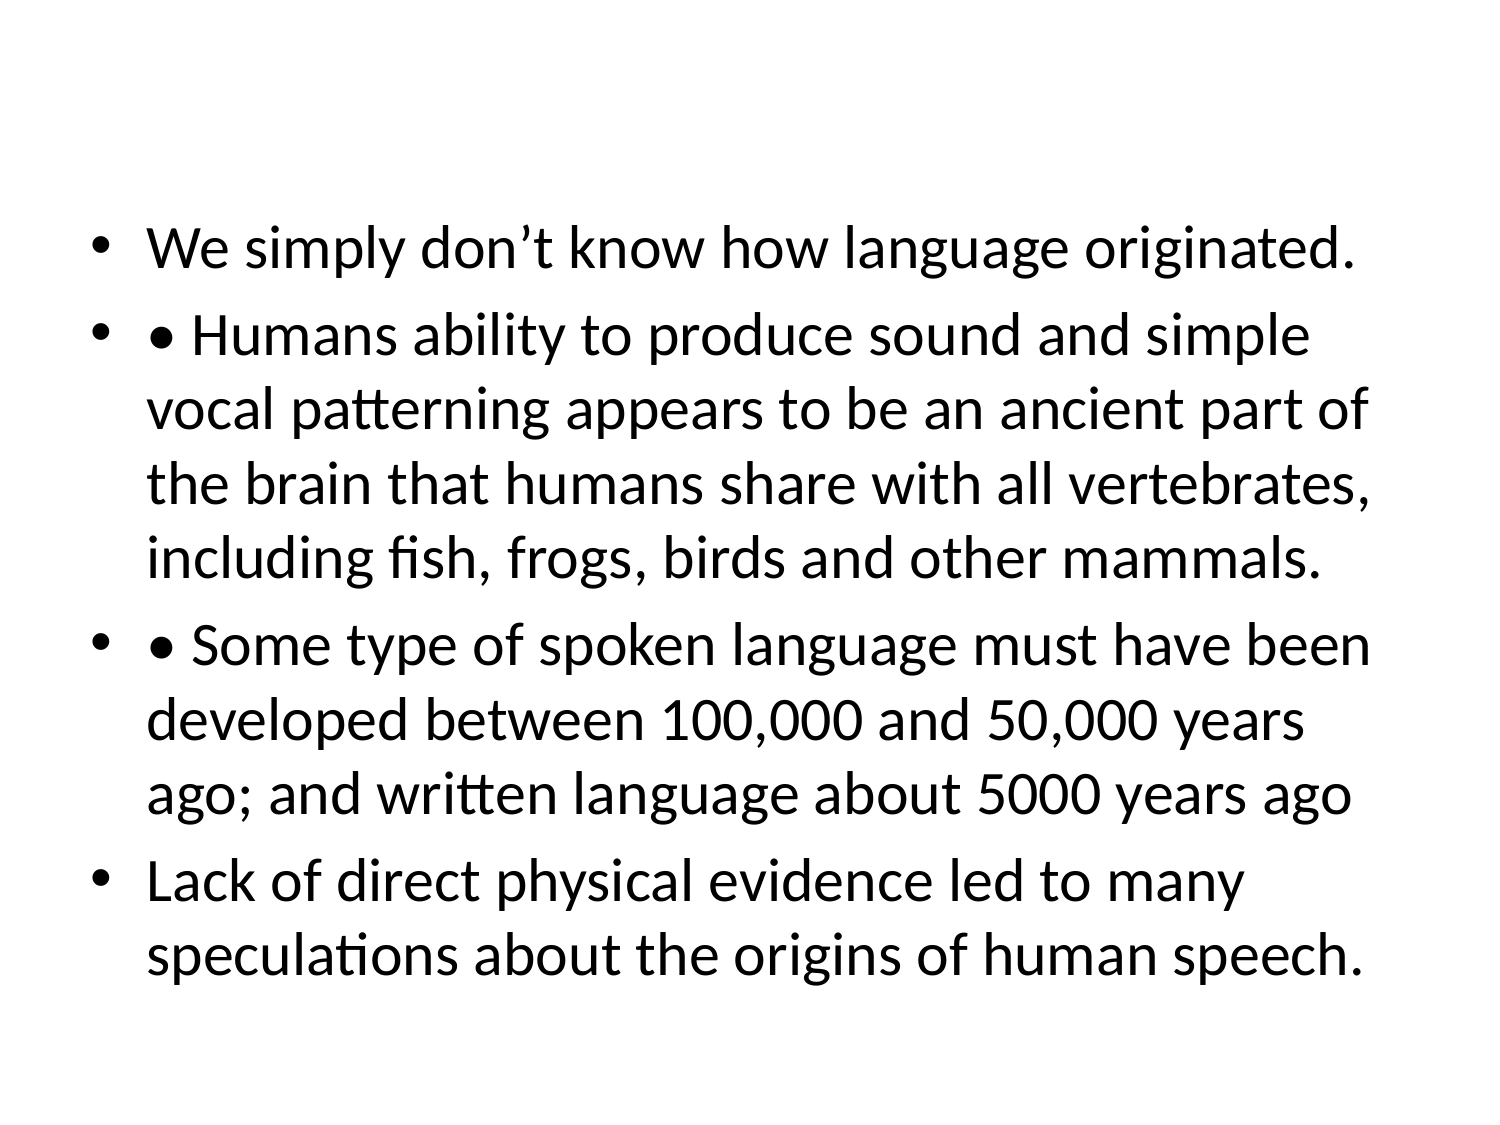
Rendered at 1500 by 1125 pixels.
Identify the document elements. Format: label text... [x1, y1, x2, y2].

list We simply don’t know how language originated. • Humans ability to produce sound and simple vocal patterning appears to be an ancient part of the brain that humans share with all vertebrates, including fish, frogs, birds and other mammals. • Some type of spoken language must have been developed between 100,000 and 50,000 years ago; and written language about 5000 years ago Lack of direct physical evidence led to many speculations about the origins of human speech. [75, 112, 1425, 1005]
